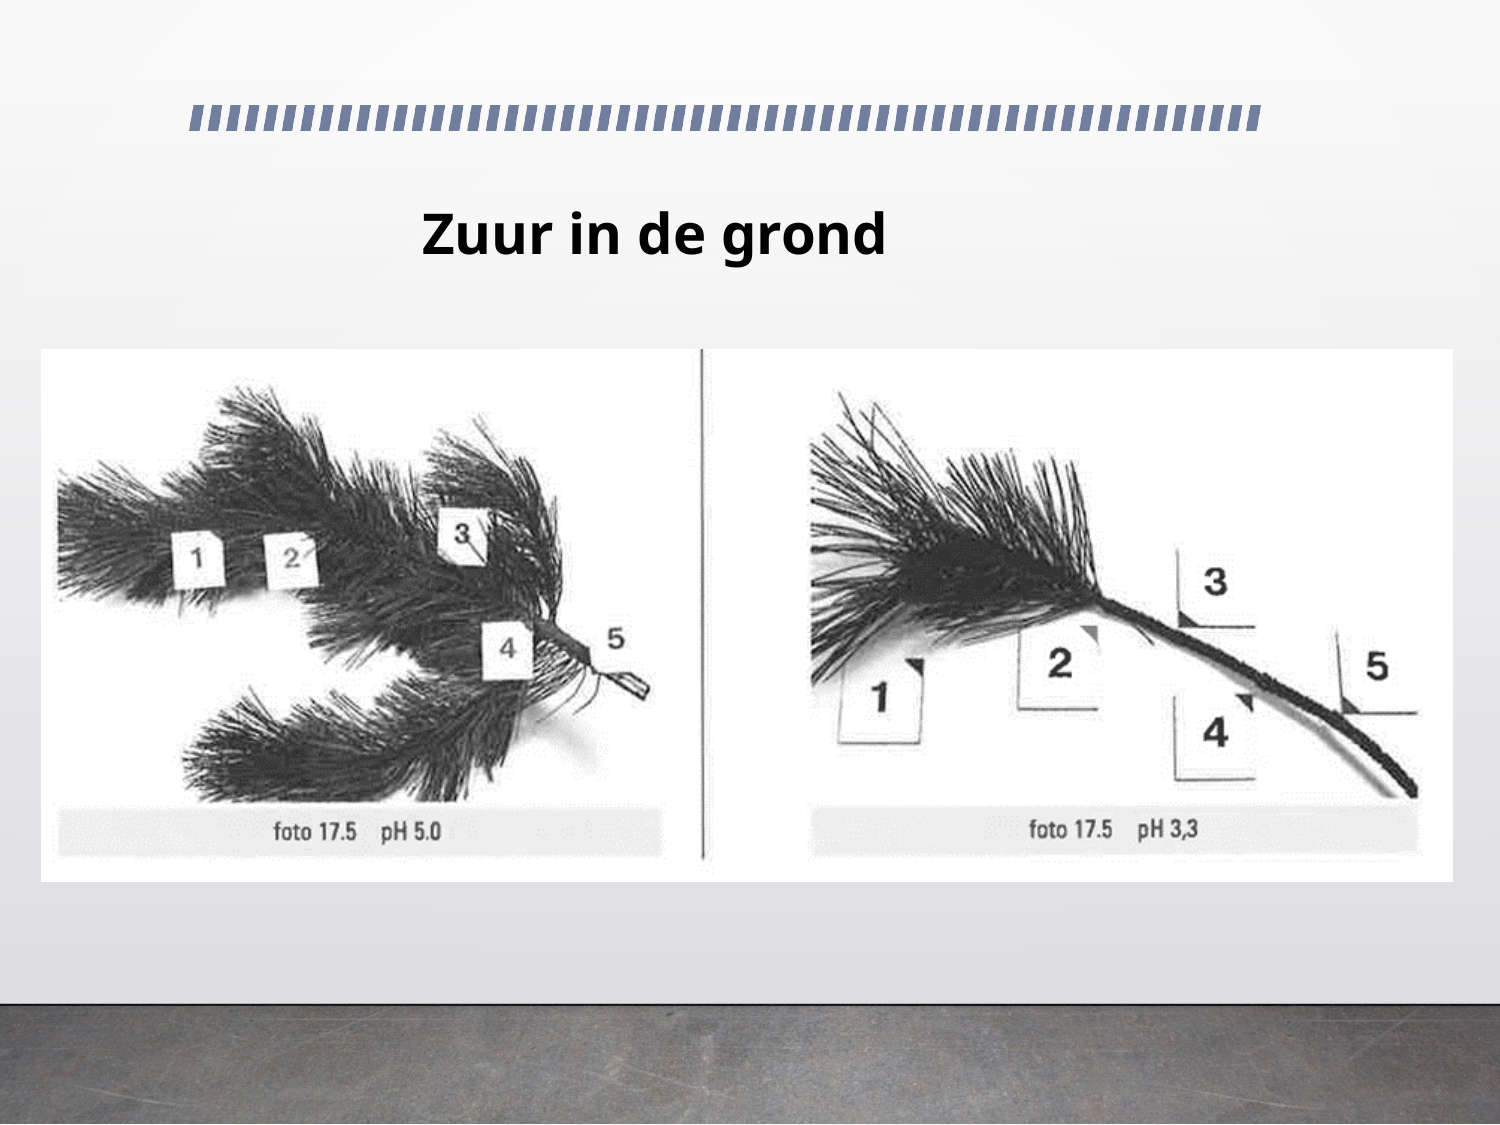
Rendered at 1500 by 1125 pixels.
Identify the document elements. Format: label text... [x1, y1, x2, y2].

title Zuur in de grond [112, 125, 1199, 268]
picture [41, 349, 1453, 882]
picture [0, 1004, 1500, 1124]
